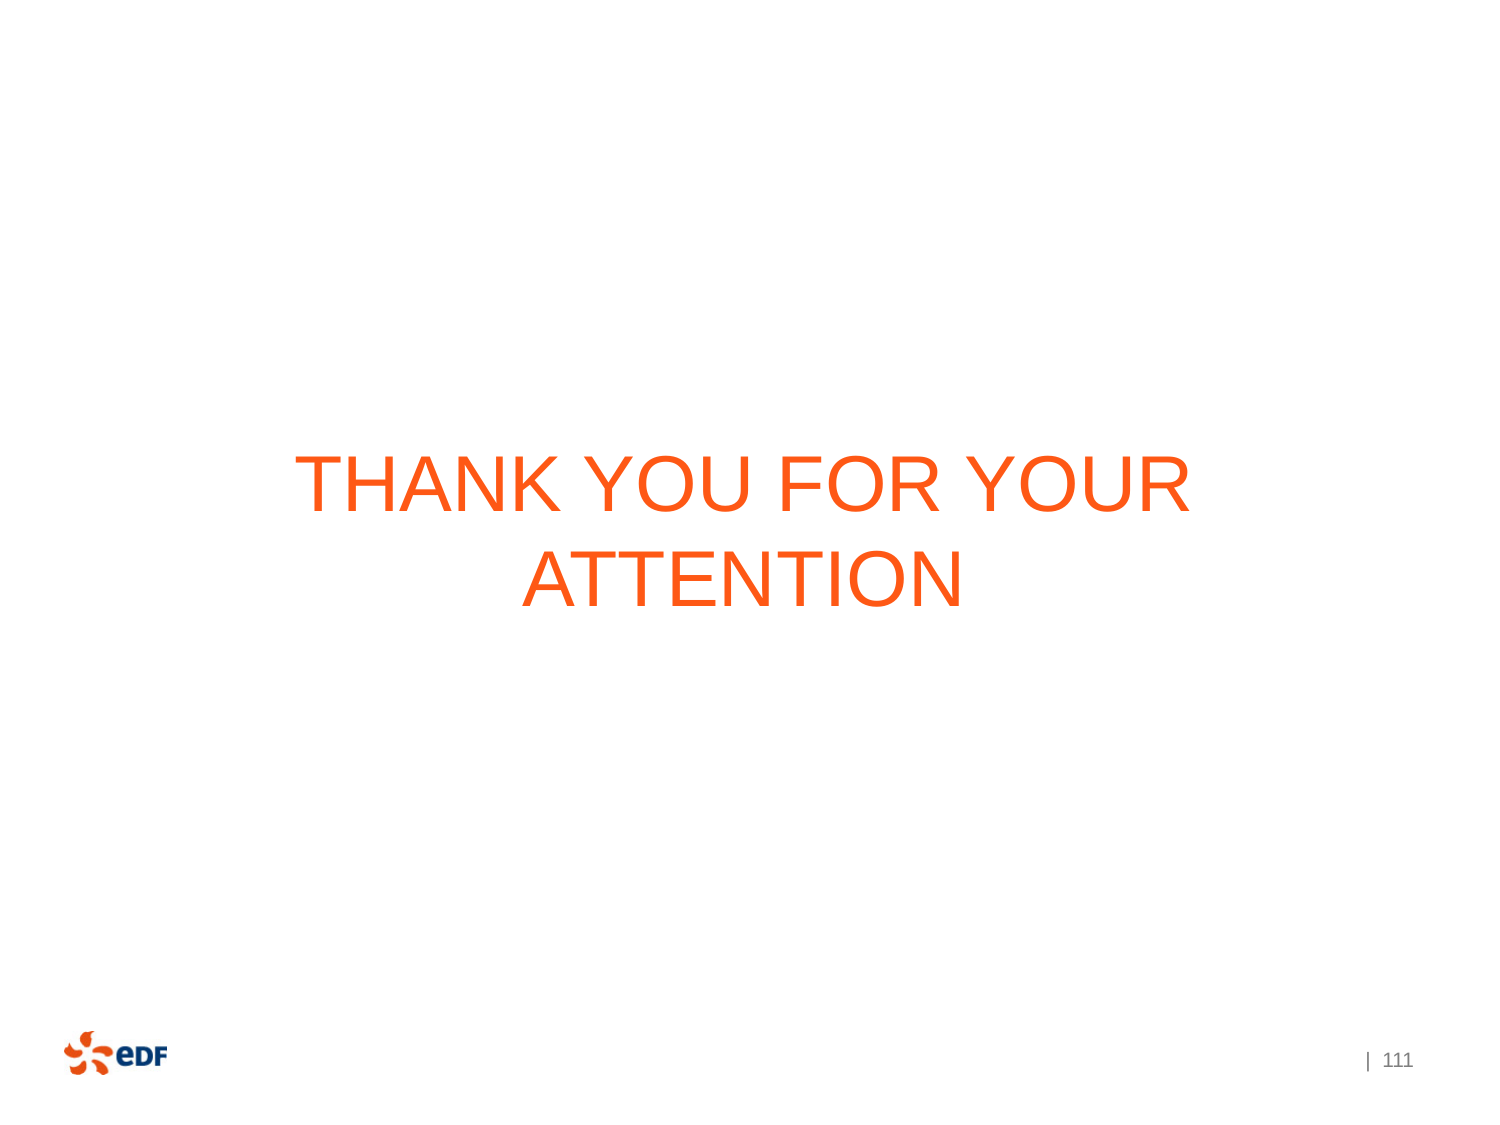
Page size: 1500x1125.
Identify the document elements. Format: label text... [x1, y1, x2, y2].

picture [64, 1031, 167, 1075]
title Thank you for your attention [123, 432, 1365, 657]
